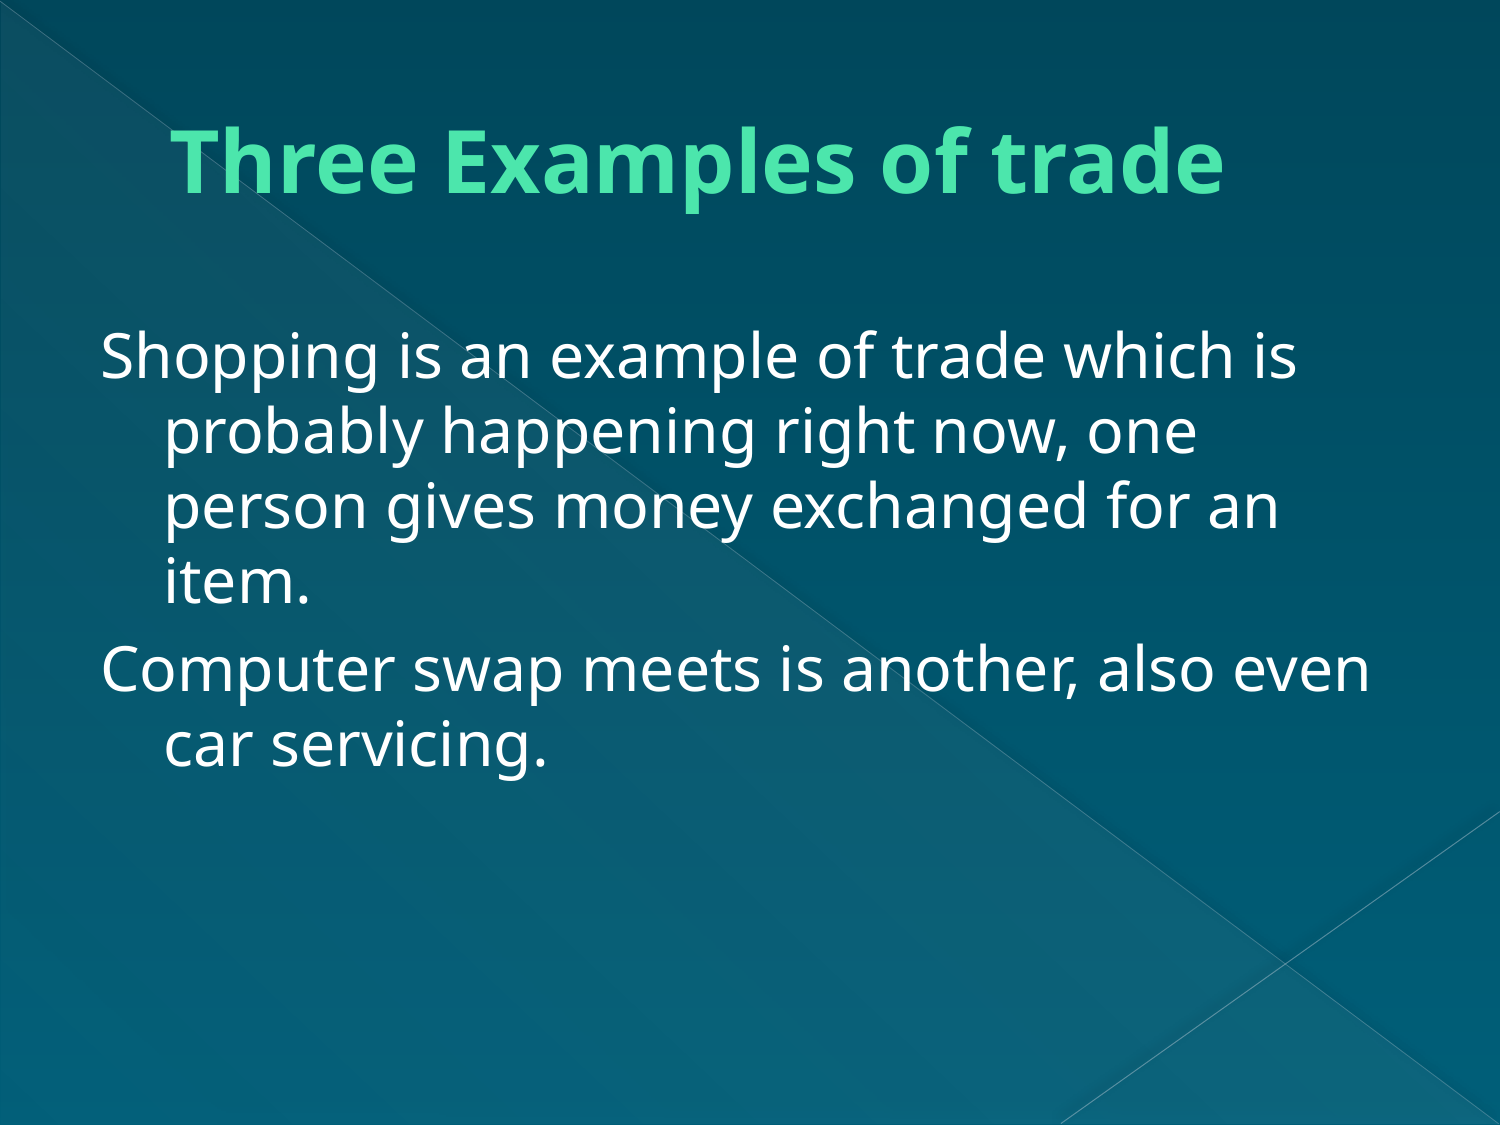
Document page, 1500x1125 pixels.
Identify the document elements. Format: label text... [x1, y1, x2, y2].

title Three Examples of trade [75, 43, 1425, 274]
list Shopping is an example of trade which is probably happening right now, one person gives money exchanged for an item. Computer swap meets is another, also even car servicing. [75, 308, 1425, 1059]
